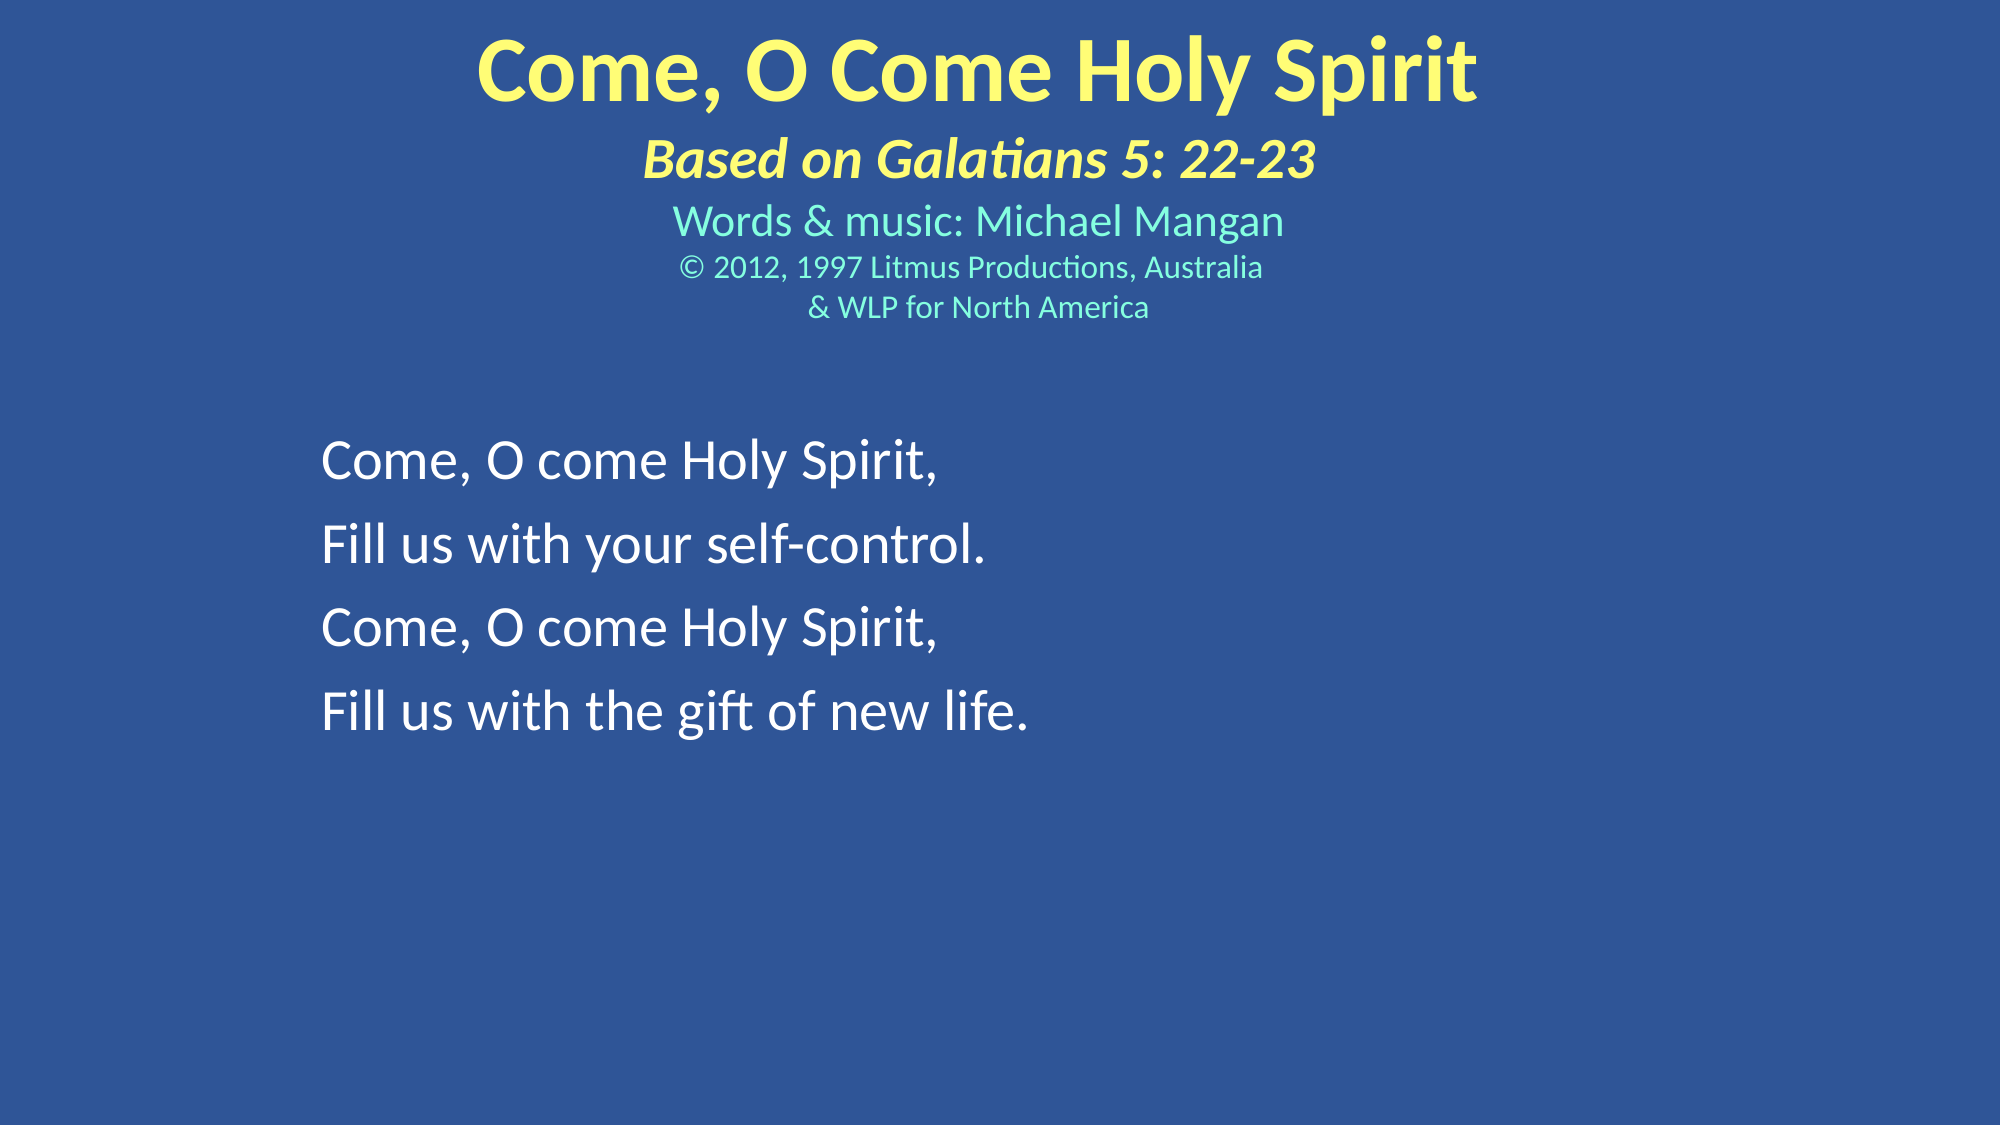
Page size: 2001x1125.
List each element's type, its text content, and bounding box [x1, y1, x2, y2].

list Come, O come Holy Spirit, Fill us with your self-control. Come, O come Holy Spirit, Fill us with the gift of new life. [306, 421, 1694, 782]
text_box Come, O Come Holy Spirit Based on Galatians 5: 22-23 Words & music: Michael Mangan © 2012, 1997 Litmus Productions, Australia & WLP for North America [291, 7, 1667, 327]
